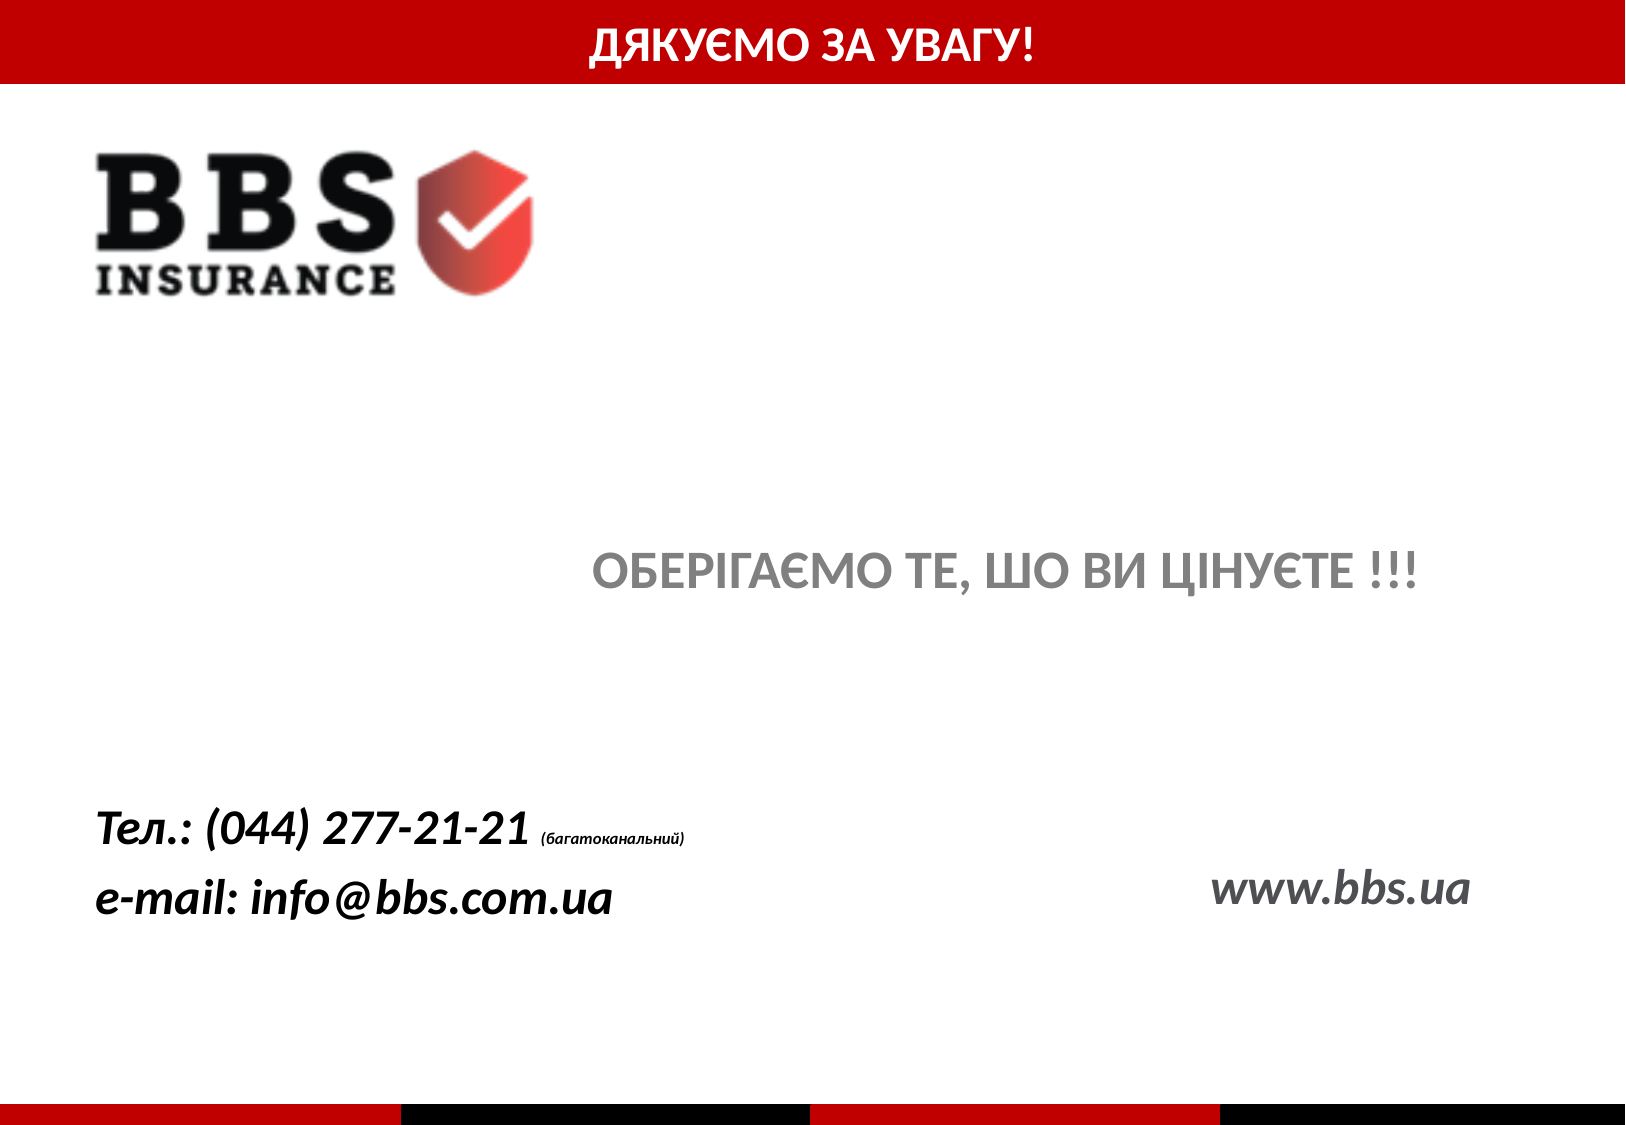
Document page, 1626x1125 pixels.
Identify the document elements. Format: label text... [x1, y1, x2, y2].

text_box [1220, 1104, 1625, 1125]
text_box [401, 1104, 810, 1125]
text_box ОБЕРІГАЄМО ТЕ, ШО ВИ ЦІНУЄТЕ !!! [578, 527, 1522, 607]
text_box ДЯКУЄМО ЗА УВАГУ! [0, 0, 1625, 84]
text_box [810, 1104, 1220, 1125]
text_box [0, 1104, 401, 1125]
text_box Тел.: (044) 277-21-21 (багатоканальний) e-mail: info@bbs.com.ua www.bbs.ua [80, 786, 1499, 980]
picture [85, 140, 544, 308]
